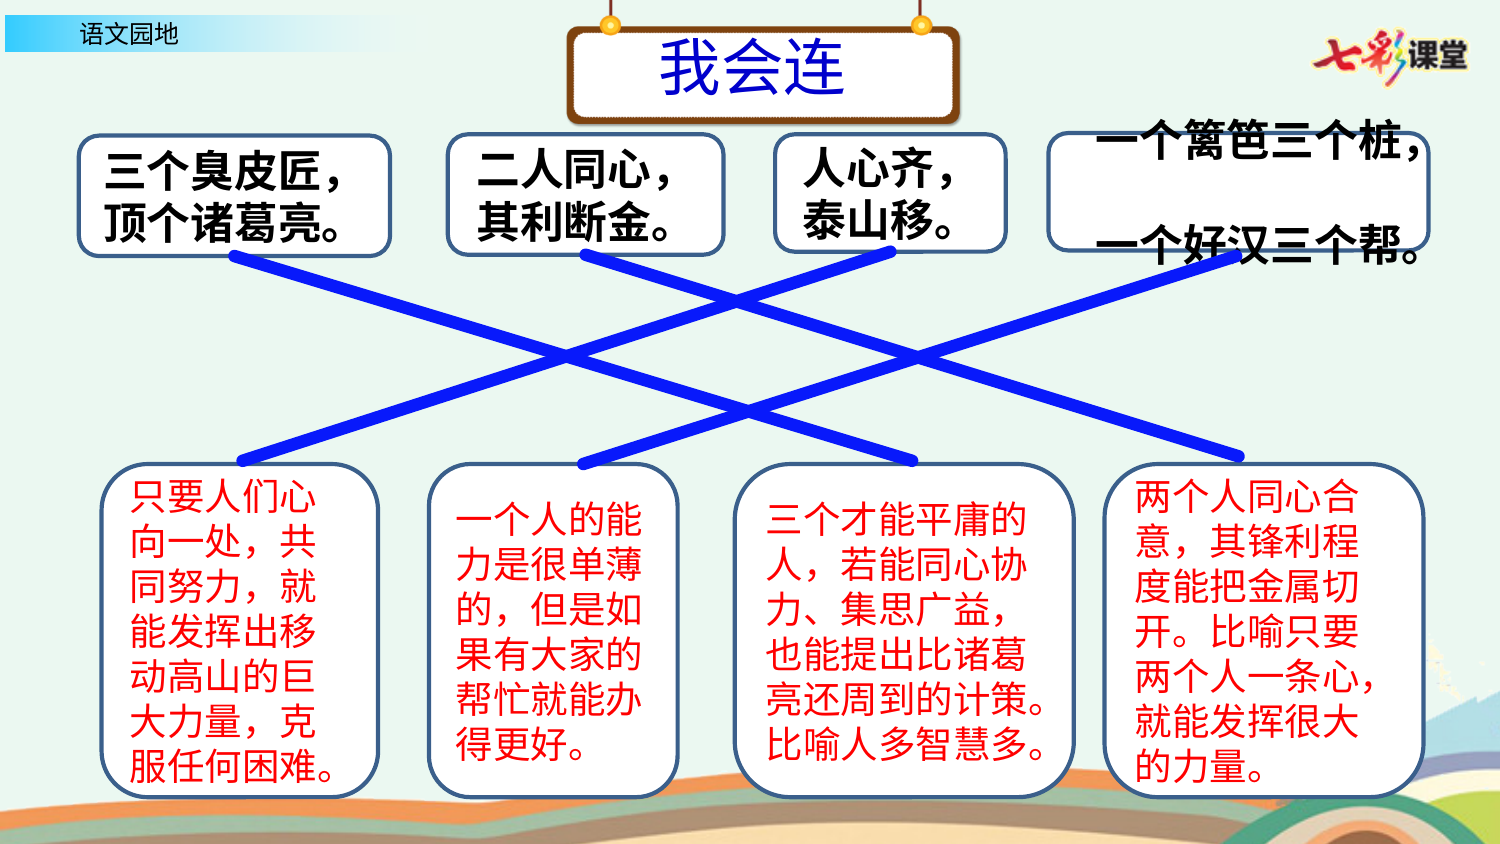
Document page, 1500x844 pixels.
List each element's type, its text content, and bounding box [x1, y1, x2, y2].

text_box 三个臭皮匠， 顶个诸葛亮。 [76, 133, 393, 259]
text_box 只要人们心向一处，共同努力，就能发挥出移动高山的巨大力量，克服任何困难。 [99, 461, 381, 800]
picture [1308, 14, 1477, 95]
text_box 二人同心，其利断金。 [445, 132, 726, 250]
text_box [583, 255, 1237, 465]
text_box 三个才能平庸的人，若能同心协力、集思广益，也能提出比诸葛亮还周到的计策。比喻人多智慧多。 [732, 474, 1076, 800]
picture [0, 572, 1500, 844]
picture [564, 0, 963, 128]
text_box 一个篱笆三个桩， 一个好汉三个帮。 [1046, 130, 1431, 253]
text_box 一个人的能力是很单薄的，但是如果有大家的帮忙就能办得更好。 [426, 471, 680, 800]
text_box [242, 251, 891, 462]
text_box 人心齐，泰山移。 [773, 132, 1008, 252]
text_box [234, 255, 238, 462]
text_box 两个人同心合意，其锋利程度能把金属切开。比喻只要两个人一条心，就能发挥很大的力量。 [1102, 461, 1426, 800]
